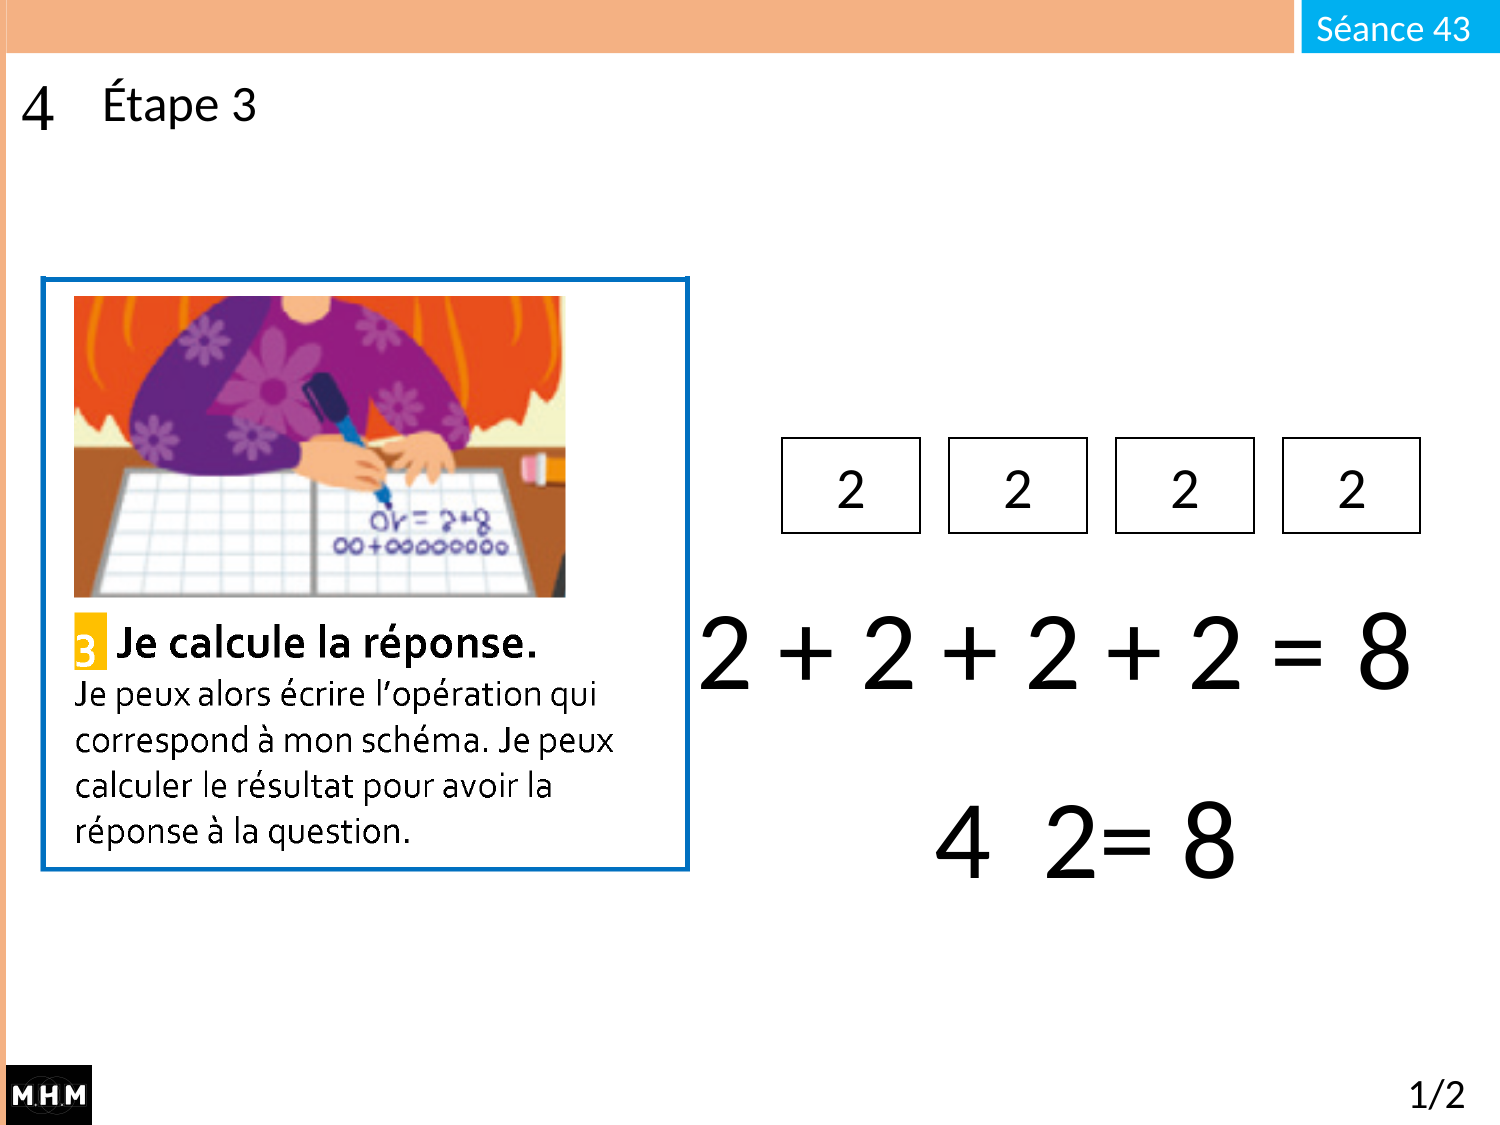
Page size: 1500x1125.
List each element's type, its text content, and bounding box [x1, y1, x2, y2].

text_box 2 [1282, 437, 1421, 534]
text_box 2 + 2 + 2 + 2 = [690, 569, 1341, 720]
list 1/2 [1373, 1064, 1500, 1125]
text_box 2 [781, 437, 921, 534]
title Étape 3 [87, 32, 1382, 140]
text_box 2 [948, 437, 1088, 534]
picture [39, 276, 690, 873]
picture [6, 1065, 92, 1125]
text_box 2 [1115, 437, 1255, 534]
text_box 8 [1341, 569, 1500, 720]
